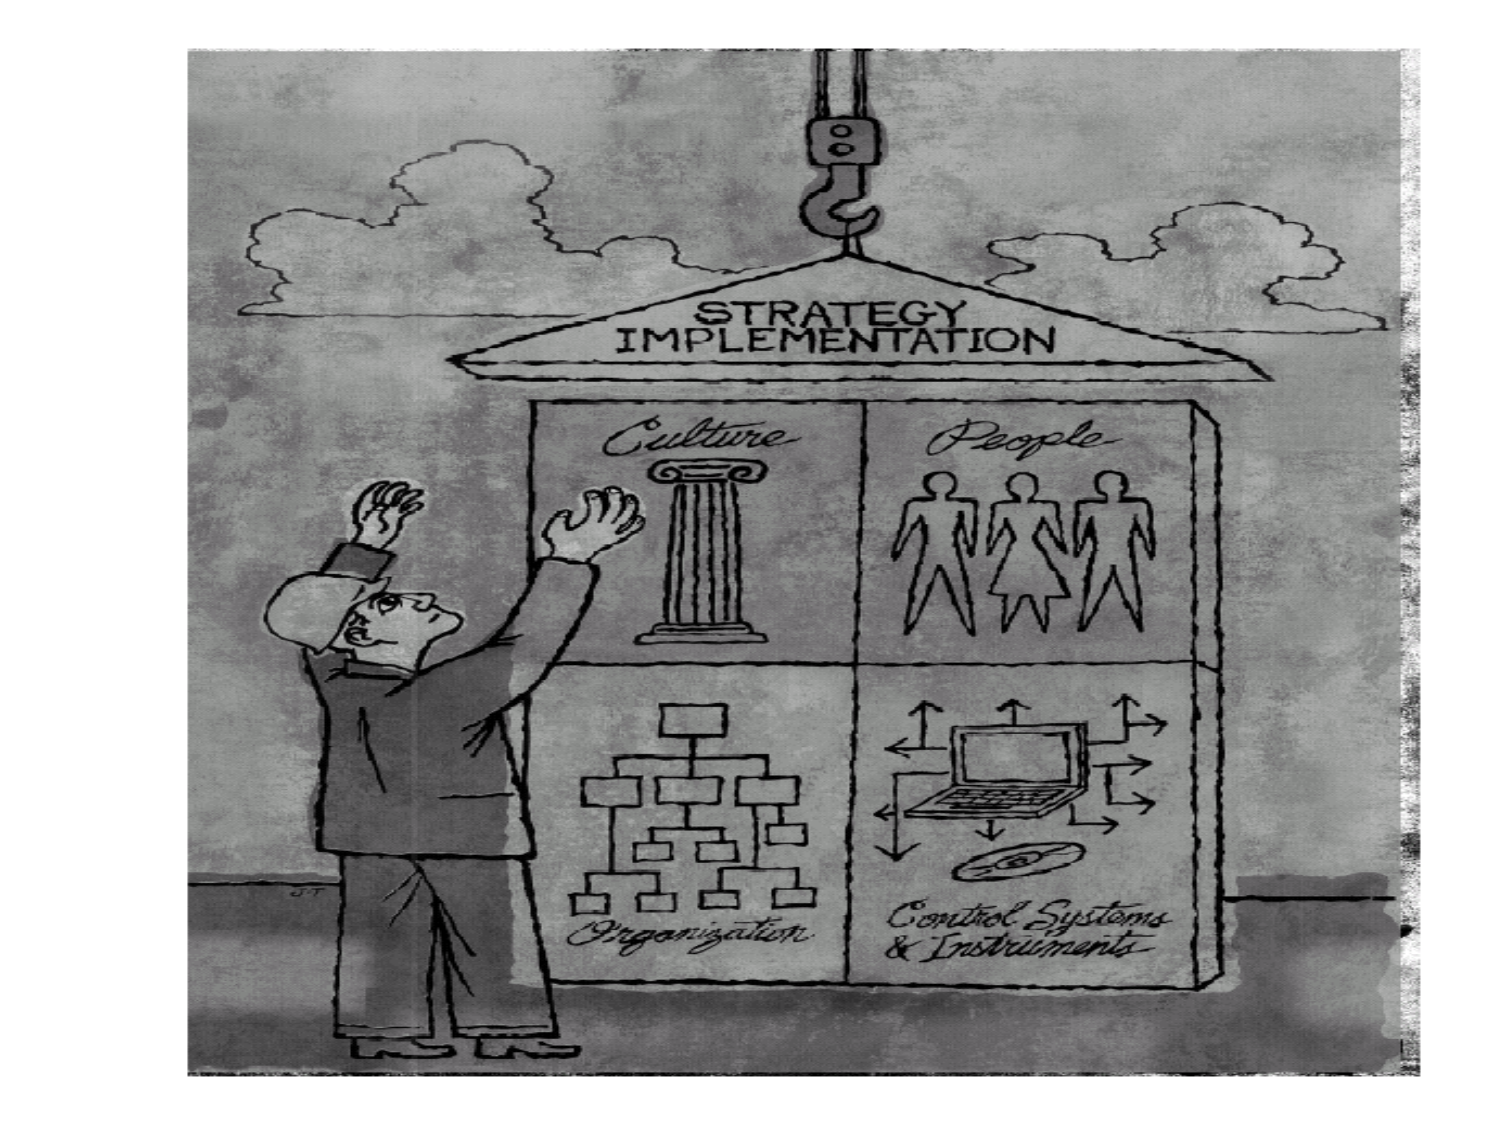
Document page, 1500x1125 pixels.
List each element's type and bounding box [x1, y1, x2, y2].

picture [147, 42, 1436, 1083]
